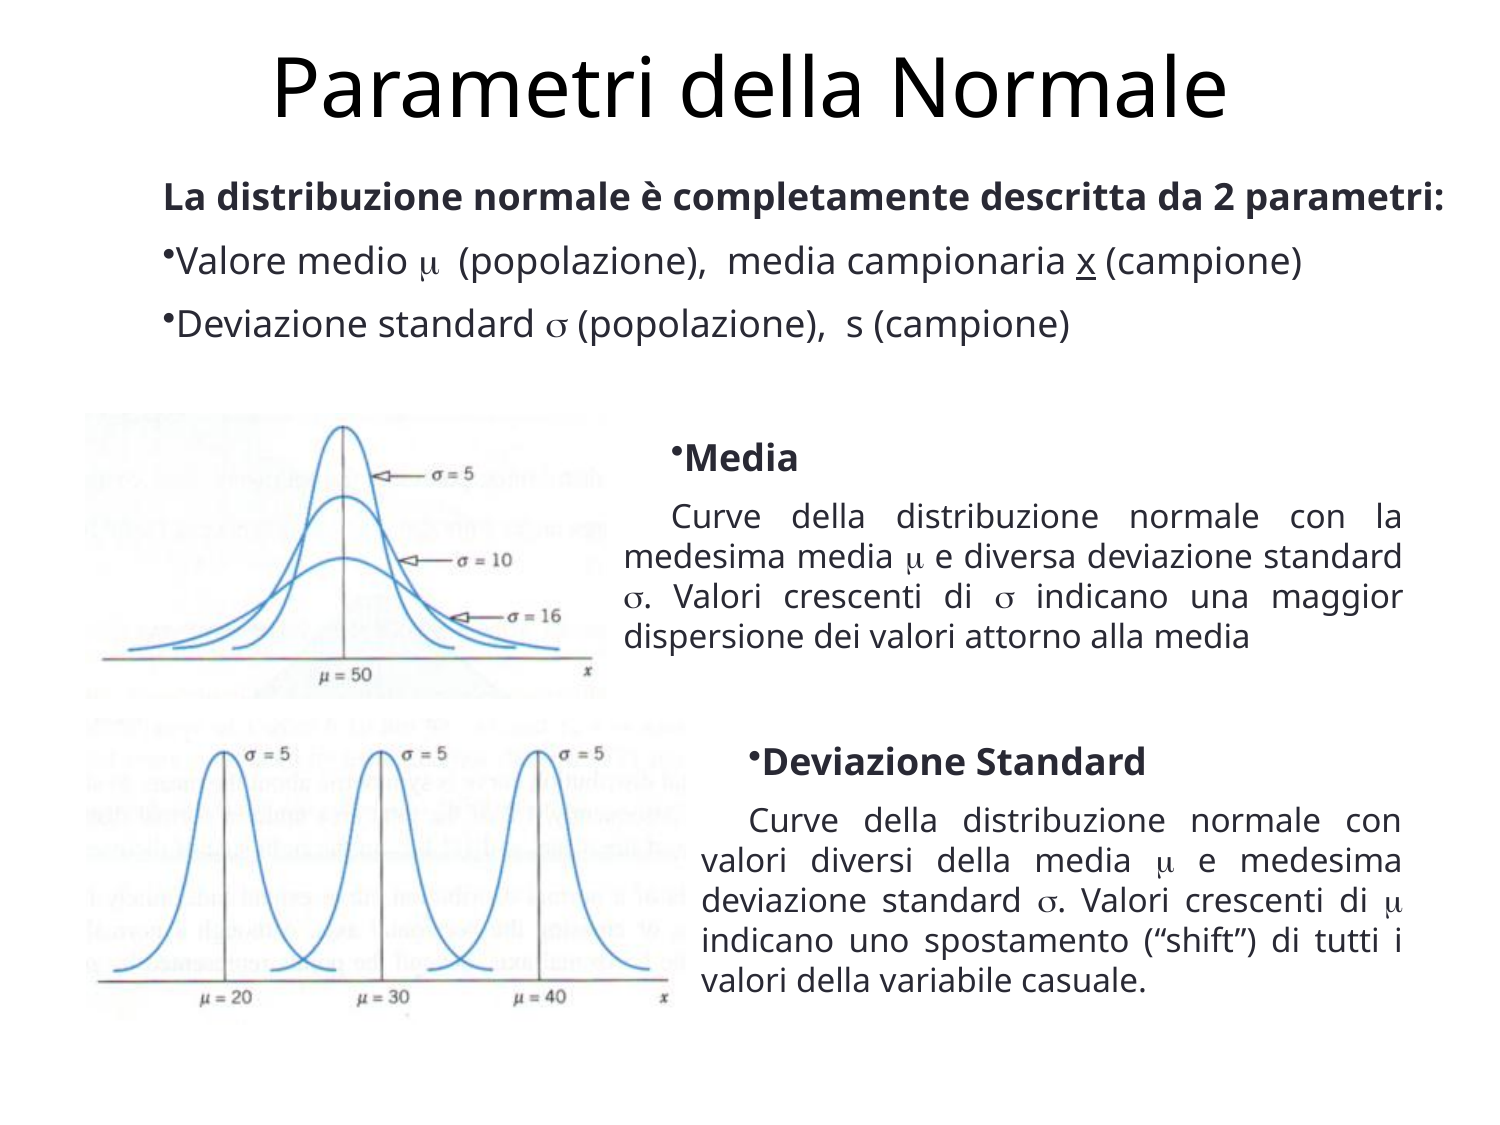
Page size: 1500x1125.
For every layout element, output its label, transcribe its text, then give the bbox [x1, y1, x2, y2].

title Parametri della Normale [112, 15, 1388, 152]
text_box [84, 413, 1419, 699]
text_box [86, 718, 1418, 1025]
text_box La distribuzione normale è completamente descritta da 2 parametri: Valore medio m (popolazione), media campionaria x (campione) Deviazione standard s (popolazione), s (campione) [100, 165, 1463, 353]
